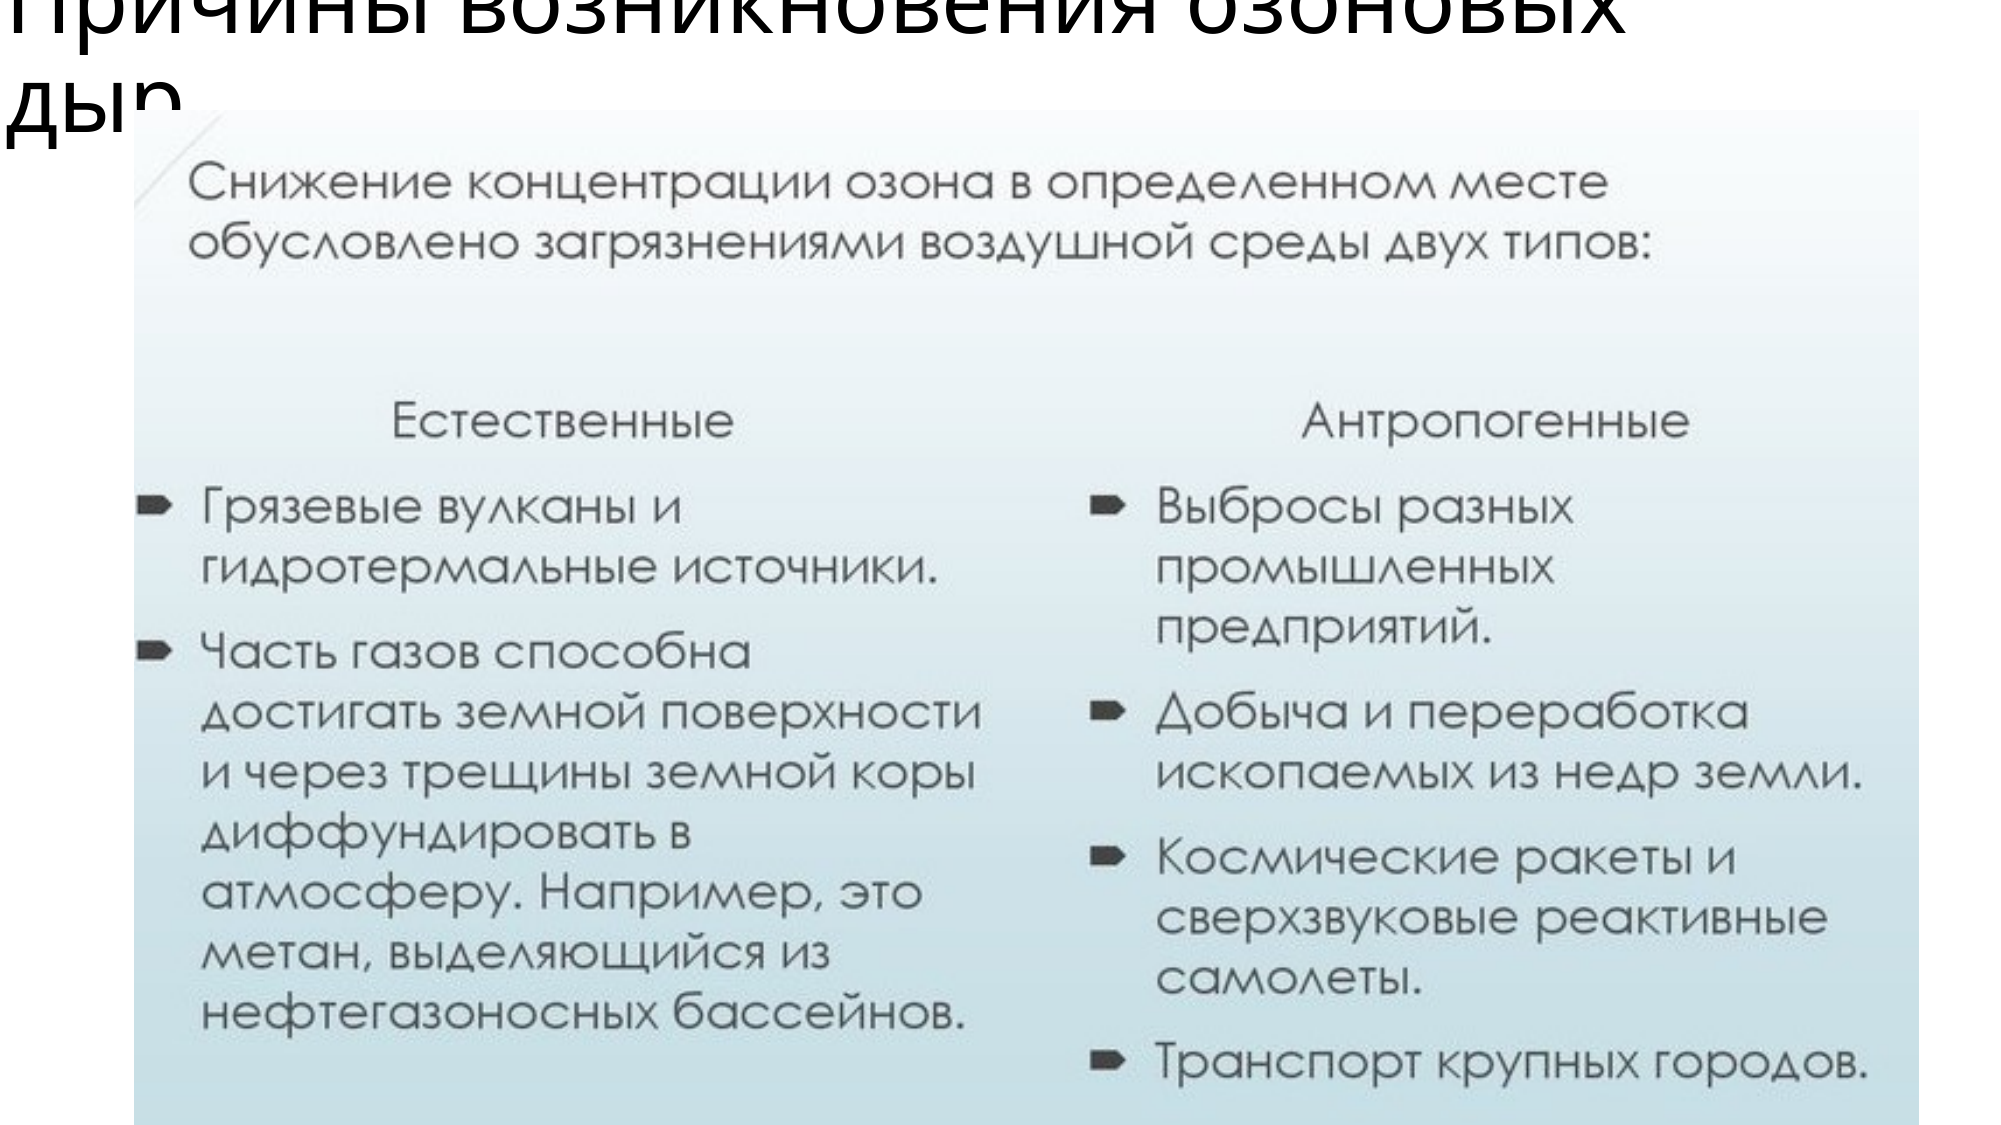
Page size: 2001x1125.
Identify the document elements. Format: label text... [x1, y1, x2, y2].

picture [134, 110, 1919, 1125]
title Причины возникновения озоновых дыр [0, 0, 1716, 162]
